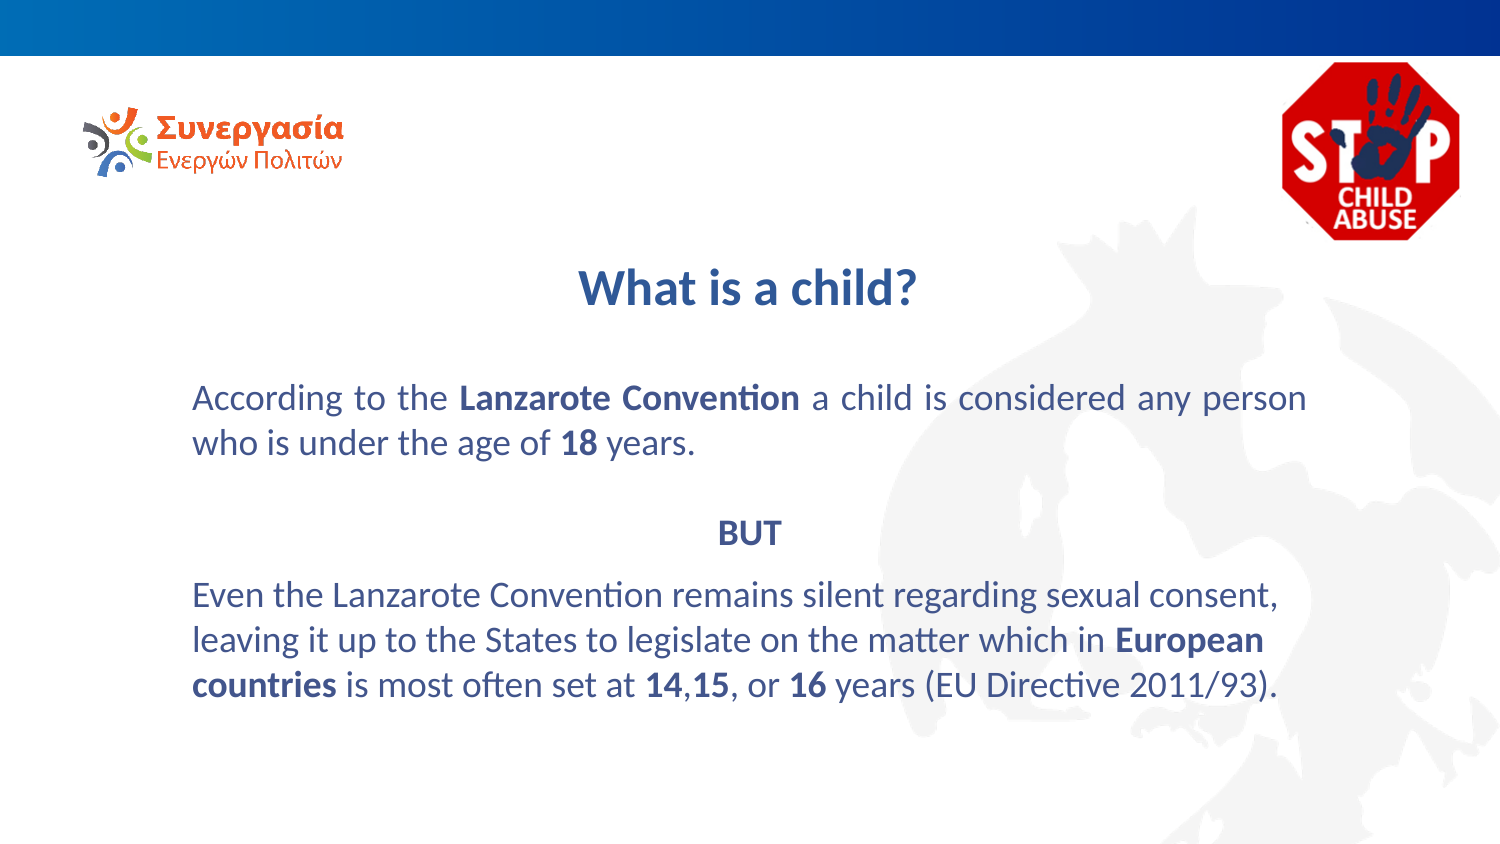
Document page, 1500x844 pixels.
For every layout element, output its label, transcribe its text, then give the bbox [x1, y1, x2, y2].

text_box What is a child? [563, 246, 937, 324]
picture [76, 99, 353, 189]
picture [820, 62, 1500, 844]
text_box According to the Lanzarote Convention a child is considered any person who is under the age of 18 years. BUT Even the Lanzarote Convention remains silent regarding sexual consent, leaving it up to the States to legislate on the matter which in European countries is most often set at 14,15, or 16 years (EU Directive 2011/93). [177, 365, 1323, 713]
